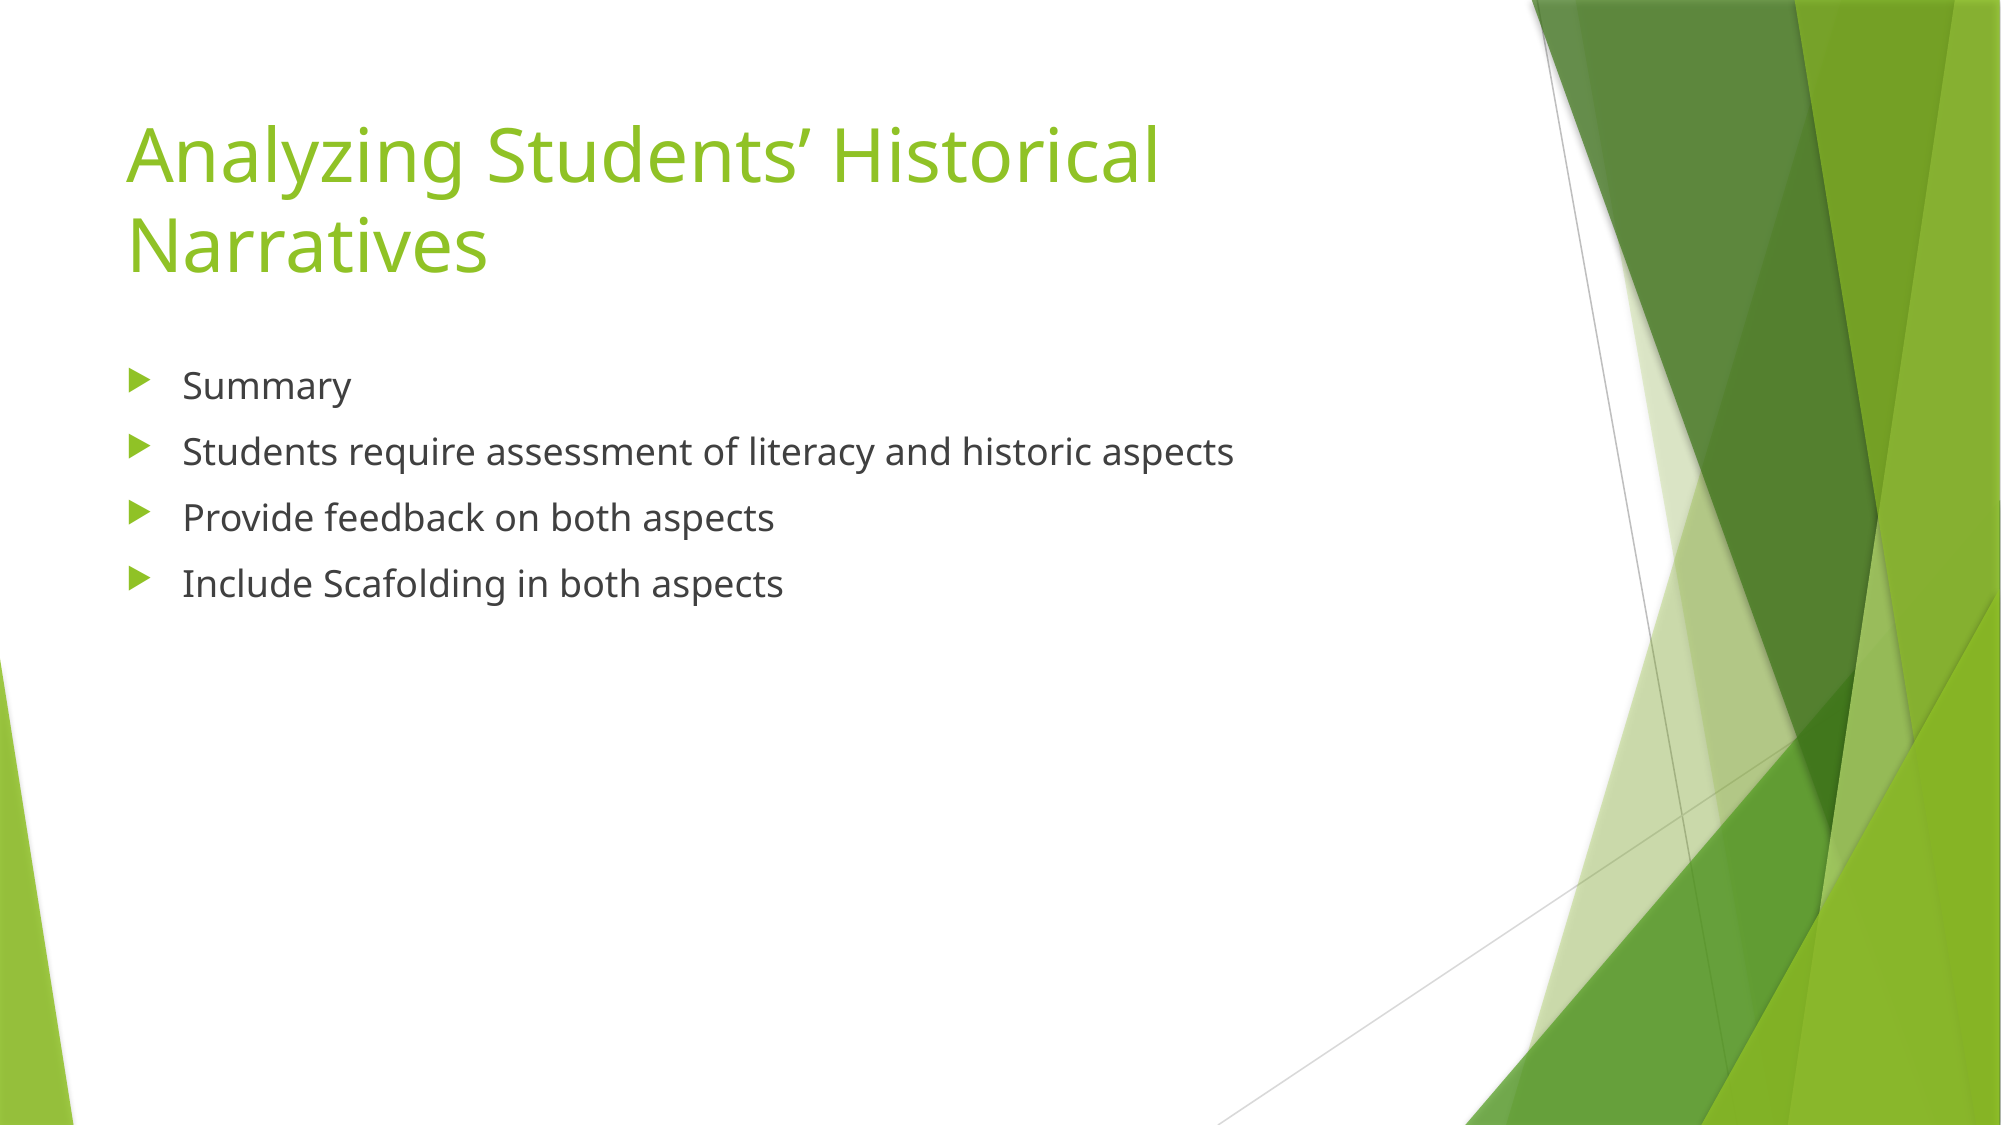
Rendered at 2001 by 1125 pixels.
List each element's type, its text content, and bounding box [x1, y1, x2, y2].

list Summary Students require assessment of literacy and historic aspects Provide feedback on both aspects Include Scafolding in both aspects [111, 354, 1522, 992]
title Analyzing Students’ Historical Narratives [111, 99, 1522, 317]
